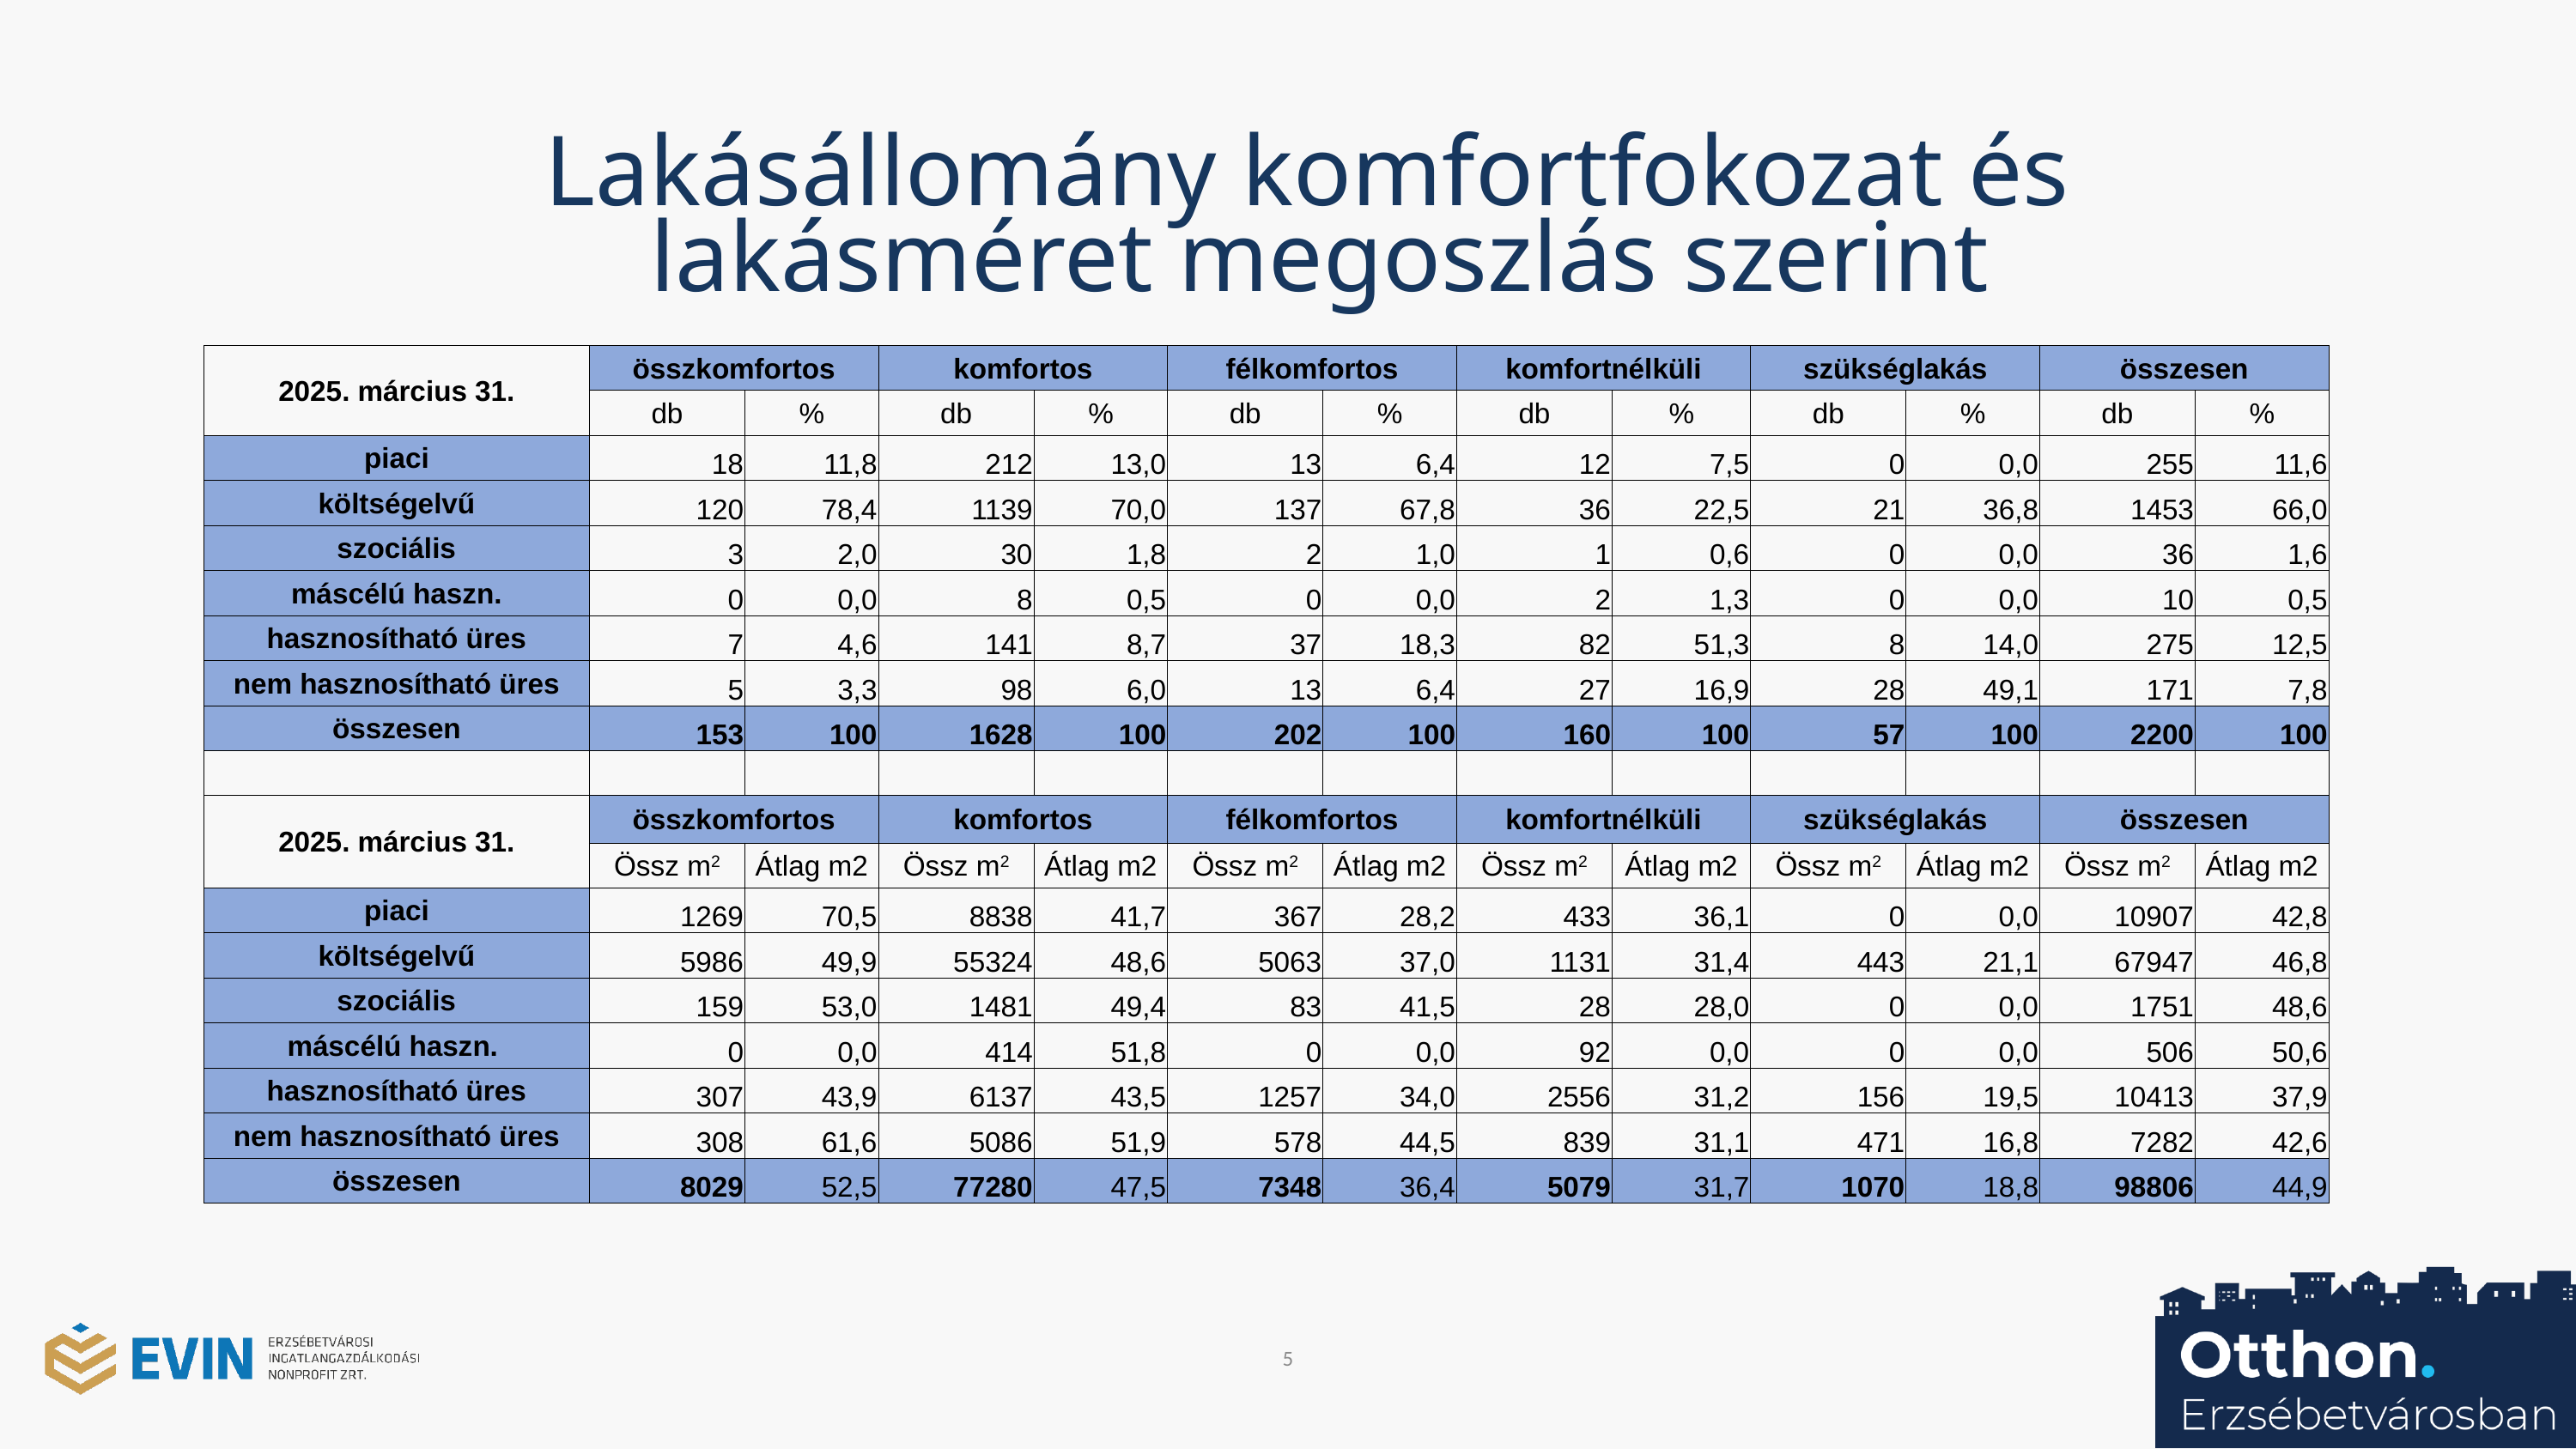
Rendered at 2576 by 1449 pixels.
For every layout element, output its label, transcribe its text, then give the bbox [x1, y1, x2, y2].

table_cell nem hasznosítható üres [204, 661, 589, 706]
table_cell [1168, 751, 1322, 795]
table_cell % [1035, 391, 1167, 435]
table_cell 202 [1168, 706, 1322, 750]
table_cell 1,0 [1323, 526, 1456, 570]
table_cell összesen [204, 706, 589, 750]
table_cell 471 [1751, 1113, 1905, 1158]
table_cell 21,1 [1906, 933, 2039, 978]
table_cell 12 [1457, 436, 1612, 480]
table_cell 8 [1751, 616, 1905, 660]
table_cell 0,0 [1906, 526, 2039, 570]
table_cell 839 [1457, 1113, 1612, 1158]
table_cell nem hasznosítható üres [204, 1113, 589, 1158]
table_cell % [1323, 391, 1456, 435]
table_cell 28 [1457, 979, 1612, 1022]
table_cell 41,7 [1035, 888, 1167, 932]
table_cell máscélú haszn. [204, 1023, 589, 1068]
table_cell [1906, 751, 2039, 795]
table_cell 141 [879, 616, 1034, 660]
table_cell 1628 [879, 706, 1034, 750]
table_cell 67,8 [1323, 481, 1456, 525]
table_cell 0,0 [1613, 1023, 1750, 1068]
table_cell db [2040, 391, 2195, 435]
table_cell 8 [879, 571, 1034, 615]
table_cell Össz m2 [1457, 844, 1612, 888]
table_cell 2025. március 31. [204, 796, 589, 888]
table_cell 367 [1168, 888, 1322, 932]
table_cell 0,0 [1906, 571, 2039, 615]
table_cell 78,4 [745, 481, 878, 525]
table_cell 11,6 [2196, 436, 2329, 480]
table_cell 0 [1751, 979, 1905, 1022]
table_cell 21 [1751, 481, 1905, 525]
table_cell 92 [1457, 1023, 1612, 1068]
table_cell 10413 [2040, 1069, 2195, 1113]
table_cell 6,4 [1323, 436, 1456, 480]
table_cell 52,5 [745, 1159, 878, 1203]
table_cell 0 [1168, 1023, 1322, 1068]
table_cell % [2196, 391, 2329, 435]
table_cell 137 [1168, 481, 1322, 525]
table_cell 307 [590, 1069, 744, 1113]
table_cell 2 [1457, 571, 1612, 615]
table_cell 67947 [2040, 933, 2195, 978]
table_cell 7,8 [2196, 661, 2329, 706]
table_cell 8,7 [1035, 616, 1167, 660]
table_cell [745, 751, 878, 795]
table_cell 10907 [2040, 888, 2195, 932]
table_cell összkomfortos [590, 796, 878, 843]
table_cell 7,5 [1613, 436, 1750, 480]
table_cell db [1751, 391, 1905, 435]
table_cell 18,3 [1323, 616, 1456, 660]
table_cell 1070 [1751, 1159, 1905, 1203]
table_cell % [1613, 391, 1750, 435]
table_cell 70,5 [745, 888, 878, 932]
table_cell db [1168, 391, 1322, 435]
table_cell Össz m2 [879, 844, 1034, 888]
table_cell 50,6 [2196, 1023, 2329, 1068]
table_cell 0,6 [1613, 526, 1750, 570]
table_cell 2200 [2040, 706, 2195, 750]
table_cell Össz m2 [590, 844, 744, 888]
table_cell 6,0 [1035, 661, 1167, 706]
table_cell 1269 [590, 888, 744, 932]
table_cell 19,5 [1906, 1069, 2039, 1113]
table_cell 5063 [1168, 933, 1322, 978]
table_cell 1481 [879, 979, 1034, 1022]
table_cell szociális [204, 979, 589, 1022]
table_cell 31,2 [1613, 1069, 1750, 1113]
table_header összkomfortos [590, 346, 878, 390]
text_box Lakásállomány komfortfokozat és lakásméret megoszlás szerint [139, 139, 2501, 312]
table_cell 44,5 [1323, 1113, 1456, 1158]
table_cell 66,0 [2196, 481, 2329, 525]
table_cell 506 [2040, 1023, 2195, 1068]
table_header 2025. március 31. [204, 346, 589, 435]
table_cell 4,6 [745, 616, 878, 660]
table_cell 2 [1168, 526, 1322, 570]
table_cell [879, 751, 1034, 795]
table_cell 1131 [1457, 933, 1612, 978]
table_cell 7348 [1168, 1159, 1322, 1203]
table_cell 2,0 [745, 526, 878, 570]
table_header összesen [2040, 346, 2329, 390]
table_cell összesen [2040, 796, 2329, 843]
table_cell 0,0 [1323, 571, 1456, 615]
table_cell 13,0 [1035, 436, 1167, 480]
slide_number 5 [1138, 1331, 1438, 1384]
table_cell 1257 [1168, 1069, 1322, 1113]
table_cell [2196, 751, 2329, 795]
table_cell 49,4 [1035, 979, 1167, 1022]
table_cell [2040, 751, 2195, 795]
table_cell 6,4 [1323, 661, 1456, 706]
table_cell 43,9 [745, 1069, 878, 1113]
table_cell komfortnélküli [1457, 796, 1750, 843]
table_cell Átlag m2 [1613, 844, 1750, 888]
table_cell db [590, 391, 744, 435]
table_cell 0 [1751, 888, 1905, 932]
table_cell 8838 [879, 888, 1034, 932]
table_cell 255 [2040, 436, 2195, 480]
table_cell [1613, 751, 1750, 795]
table_cell 42,6 [2196, 1113, 2329, 1158]
table_cell 2556 [1457, 1069, 1612, 1113]
table_cell 28 [1751, 661, 1905, 706]
table_cell költségelvű [204, 481, 589, 525]
table_cell 7282 [2040, 1113, 2195, 1158]
table_cell 1453 [2040, 481, 2195, 525]
table_header félkomfortos [1168, 346, 1456, 390]
table_cell 0 [1751, 526, 1905, 570]
table_cell 61,6 [745, 1113, 878, 1158]
table_cell db [1457, 391, 1612, 435]
table_cell 37 [1168, 616, 1322, 660]
table_cell 100 [1035, 706, 1167, 750]
table_cell piaci [204, 888, 589, 932]
table_cell 31,7 [1613, 1159, 1750, 1203]
table_cell 433 [1457, 888, 1612, 932]
table_cell 36 [1457, 481, 1612, 525]
table_cell 44,9 [2196, 1159, 2329, 1203]
table_cell 171 [2040, 661, 2195, 706]
table_cell összesen [204, 1159, 589, 1203]
table_header komfortos [879, 346, 1167, 390]
table_cell költségelvű [204, 933, 589, 978]
table_cell 14,0 [1906, 616, 2039, 660]
table_cell 156 [1751, 1069, 1905, 1113]
table_cell [1323, 751, 1456, 795]
table_cell 13 [1168, 661, 1322, 706]
table_cell 1751 [2040, 979, 2195, 1022]
table_cell 3 [590, 526, 744, 570]
table_cell szükséglakás [1751, 796, 2039, 843]
table_cell [1457, 751, 1612, 795]
table_cell 16,9 [1613, 661, 1750, 706]
table_cell 18 [590, 436, 744, 480]
table_cell 0 [590, 571, 744, 615]
table_cell 100 [1613, 706, 1750, 750]
table_cell 1,8 [1035, 526, 1167, 570]
table_cell 22,5 [1613, 481, 1750, 525]
table_cell 18,8 [1906, 1159, 2039, 1203]
table_cell 153 [590, 706, 744, 750]
table_cell [1751, 751, 1905, 795]
table_cell 159 [590, 979, 744, 1022]
table_cell 28,2 [1323, 888, 1456, 932]
table_cell 578 [1168, 1113, 1322, 1158]
table_cell hasznosítható üres [204, 1069, 589, 1113]
table_cell 0,0 [1906, 979, 2039, 1022]
table_cell 13 [1168, 436, 1322, 480]
table_cell 41,5 [1323, 979, 1456, 1022]
table_cell % [1906, 391, 2039, 435]
table_header szükséglakás [1751, 346, 2039, 390]
table_cell 1 [1457, 526, 1612, 570]
table_cell Átlag m2 [1035, 844, 1167, 888]
table_header komfortnélküli [1457, 346, 1750, 390]
table_cell szociális [204, 526, 589, 570]
table_cell 70,0 [1035, 481, 1167, 525]
table_cell Átlag m2 [2196, 844, 2329, 888]
table_cell 30 [879, 526, 1034, 570]
table_cell 7 [590, 616, 744, 660]
table_cell 10 [2040, 571, 2195, 615]
table_cell 51,8 [1035, 1023, 1167, 1068]
table_cell 36,4 [1323, 1159, 1456, 1203]
table_cell 0 [590, 1023, 744, 1068]
table_cell 8029 [590, 1159, 744, 1203]
table_cell 0 [1751, 571, 1905, 615]
table_cell 11,8 [745, 436, 878, 480]
table_cell Össz m2 [2040, 844, 2195, 888]
table_cell Össz m2 [1751, 844, 1905, 888]
table_cell máscélú haszn. [204, 571, 589, 615]
table_cell % [745, 391, 878, 435]
table_cell 100 [1906, 706, 2039, 750]
table_cell [590, 751, 744, 795]
table_cell 1139 [879, 481, 1034, 525]
table_cell 31,4 [1613, 933, 1750, 978]
table_cell 275 [2040, 616, 2195, 660]
table_cell 212 [879, 436, 1034, 480]
table_cell 49,1 [1906, 661, 2039, 706]
table_cell 160 [1457, 706, 1612, 750]
table_cell 16,8 [1906, 1113, 2039, 1158]
table_cell 3,3 [745, 661, 878, 706]
table_cell 36,1 [1613, 888, 1750, 932]
table_cell 5086 [879, 1113, 1034, 1158]
table_cell 100 [745, 706, 878, 750]
table_cell 0,5 [1035, 571, 1167, 615]
table_cell 414 [879, 1023, 1034, 1068]
table_cell 51,9 [1035, 1113, 1167, 1158]
table_cell 51,3 [1613, 616, 1750, 660]
table_cell Össz m2 [1168, 844, 1322, 888]
table_cell 308 [590, 1113, 744, 1158]
table_cell 1,3 [1613, 571, 1750, 615]
table_cell 0,0 [1906, 1023, 2039, 1068]
table_cell 5 [590, 661, 744, 706]
table_cell 5079 [1457, 1159, 1612, 1203]
table_cell 120 [590, 481, 744, 525]
table_cell 0,0 [1906, 436, 2039, 480]
table_cell 0,0 [745, 571, 878, 615]
table_cell 42,8 [2196, 888, 2329, 932]
table_cell Átlag m2 [1906, 844, 2039, 888]
table_cell 28,0 [1613, 979, 1750, 1022]
table_cell Átlag m2 [1323, 844, 1456, 888]
table_cell 36,8 [1906, 481, 2039, 525]
table_cell 37,0 [1323, 933, 1456, 978]
table_cell 48,6 [2196, 979, 2329, 1022]
table_cell 0 [1751, 1023, 1905, 1068]
table_cell 37,9 [2196, 1069, 2329, 1113]
table_cell 31,1 [1613, 1113, 1750, 1158]
table_cell 48,6 [1035, 933, 1167, 978]
table_cell 6137 [879, 1069, 1034, 1113]
table_cell komfortos [879, 796, 1167, 843]
table_cell 0,5 [2196, 571, 2329, 615]
table_cell 34,0 [1323, 1069, 1456, 1113]
table_cell 55324 [879, 933, 1034, 978]
table_cell 82 [1457, 616, 1612, 660]
table_cell 46,8 [2196, 933, 2329, 978]
table_cell 0,0 [745, 1023, 878, 1068]
table_cell 53,0 [745, 979, 878, 1022]
table_cell 0,0 [1323, 1023, 1456, 1068]
picture [5, 1304, 448, 1412]
table_cell 443 [1751, 933, 1905, 978]
table_cell 0 [1751, 436, 1905, 480]
table_cell 0,0 [1906, 888, 2039, 932]
table_cell [1035, 751, 1167, 795]
table_cell 57 [1751, 706, 1905, 750]
table_cell 12,5 [2196, 616, 2329, 660]
table_cell 98806 [2040, 1159, 2195, 1203]
table_cell 1,6 [2196, 526, 2329, 570]
table_cell 5986 [590, 933, 744, 978]
table_cell 43,5 [1035, 1069, 1167, 1113]
table_cell [204, 751, 589, 795]
table_cell 98 [879, 661, 1034, 706]
table_cell Átlag m2 [745, 844, 878, 888]
picture [2154, 1266, 2576, 1448]
table_cell 0 [1168, 571, 1322, 615]
table_cell 83 [1168, 979, 1322, 1022]
table_cell piaci [204, 436, 589, 480]
table_cell 100 [2196, 706, 2329, 750]
table_cell hasznosítható üres [204, 616, 589, 660]
table_cell 100 [1323, 706, 1456, 750]
table_cell 36 [2040, 526, 2195, 570]
table_cell 77280 [879, 1159, 1034, 1203]
table_cell 49,9 [745, 933, 878, 978]
table_cell db [879, 391, 1034, 435]
table_cell 47,5 [1035, 1159, 1167, 1203]
table_cell 27 [1457, 661, 1612, 706]
table_cell félkomfortos [1168, 796, 1456, 843]
